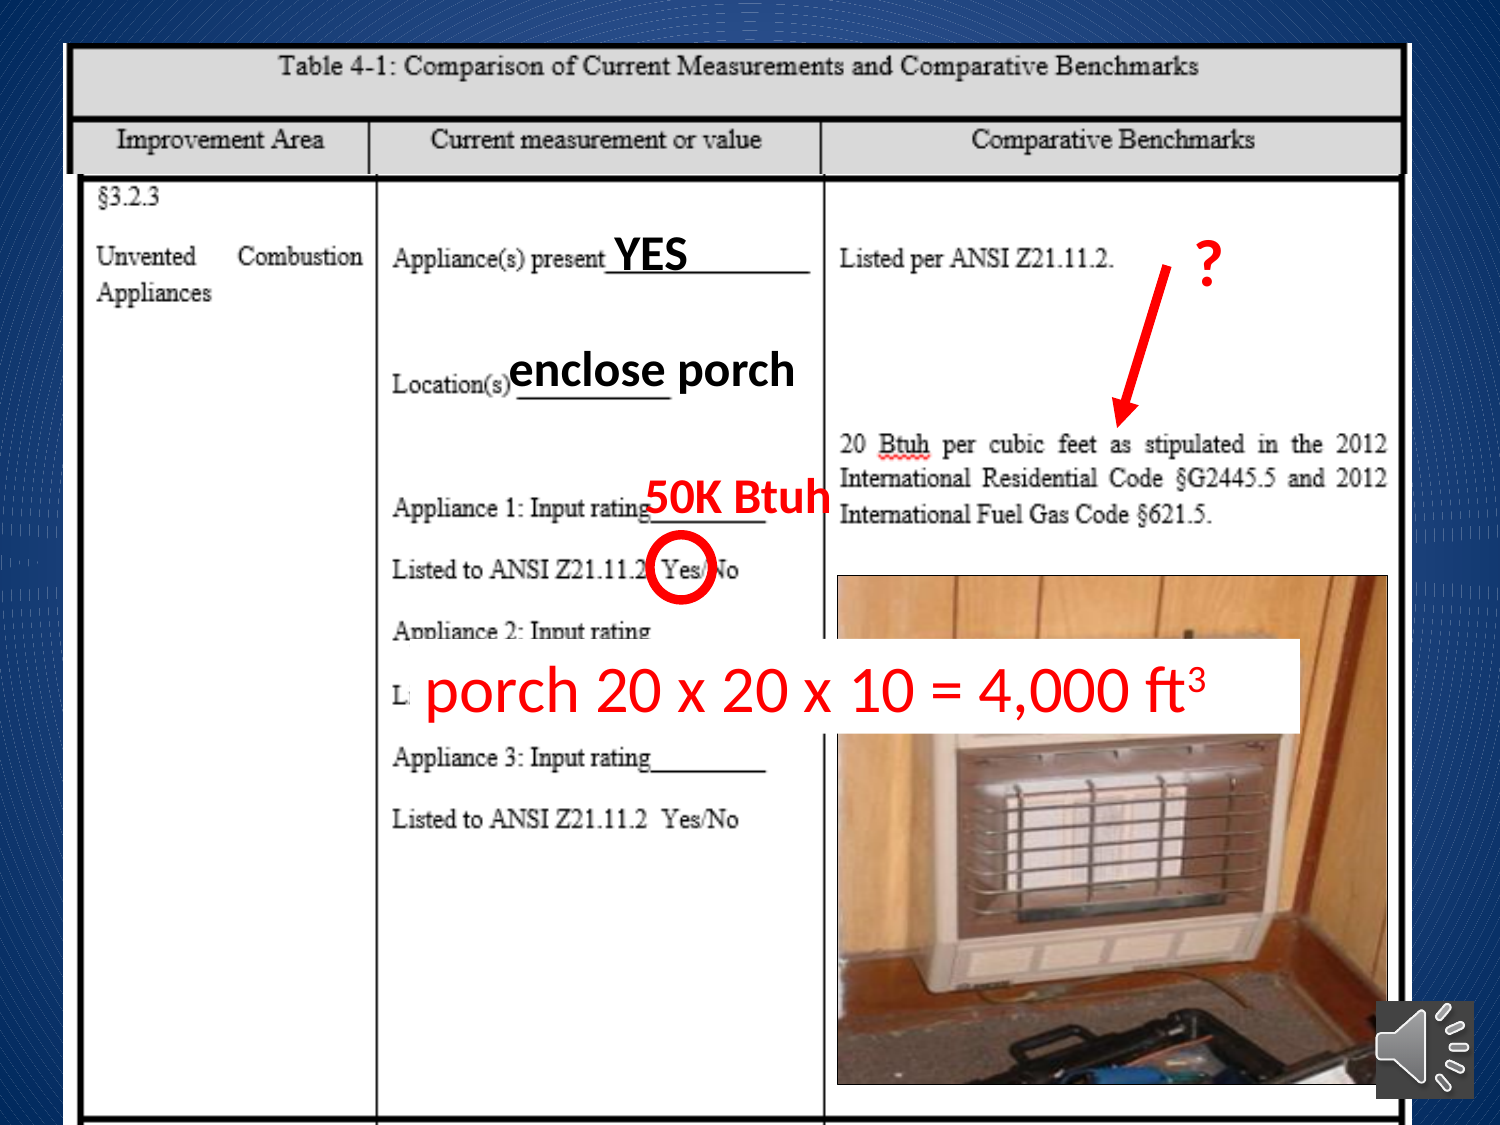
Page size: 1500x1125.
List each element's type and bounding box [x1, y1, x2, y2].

picture [63, 43, 1412, 174]
picture [837, 574, 1476, 1101]
list [63, 174, 1412, 1125]
text_box [1116, 265, 1168, 429]
